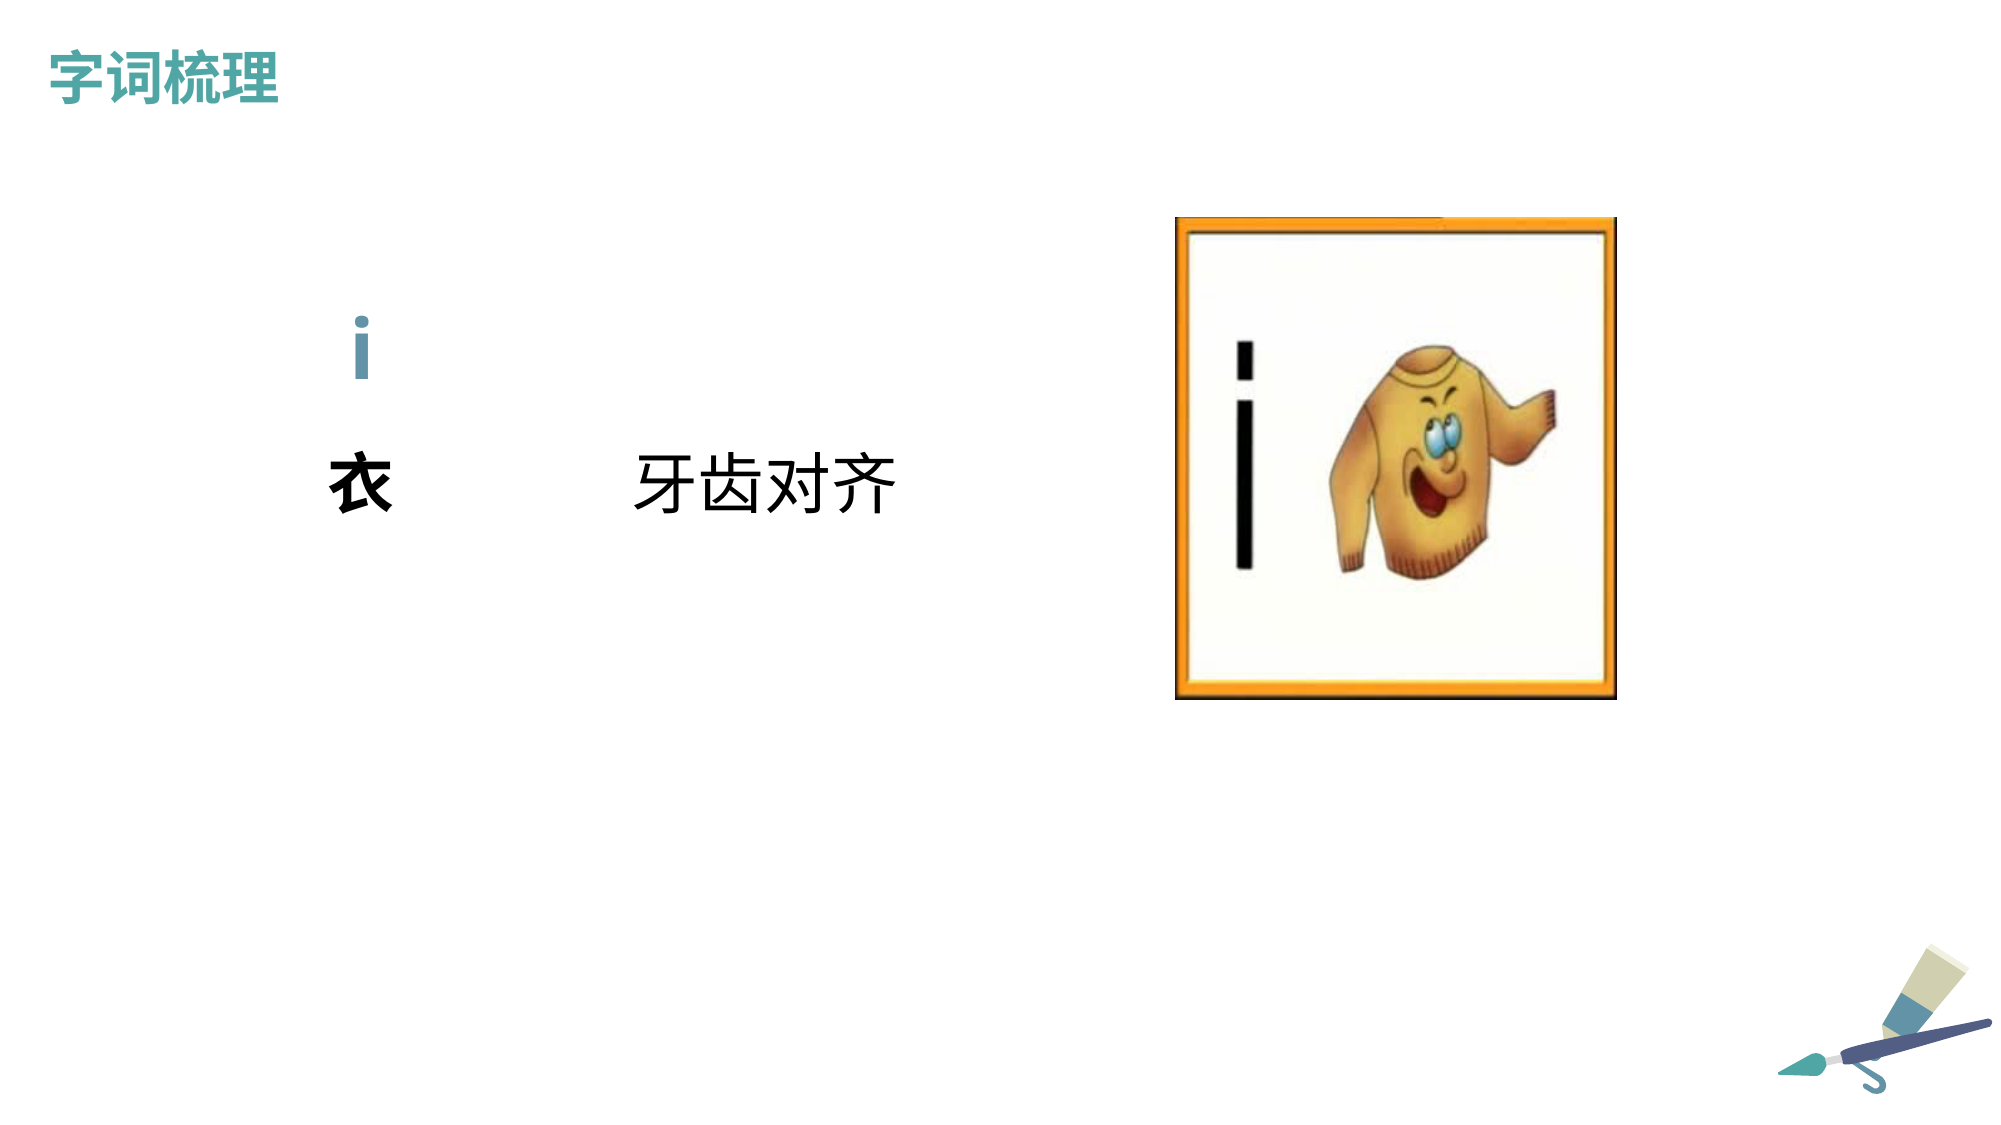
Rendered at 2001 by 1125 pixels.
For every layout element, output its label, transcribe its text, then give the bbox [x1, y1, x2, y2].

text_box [1811, 945, 1974, 1125]
text_box 衣 [312, 434, 550, 530]
text_box 字词梳理 [32, 33, 295, 119]
text_box 牙齿对齐 [616, 434, 1174, 530]
picture [1174, 217, 1617, 700]
text_box i [334, 288, 498, 404]
